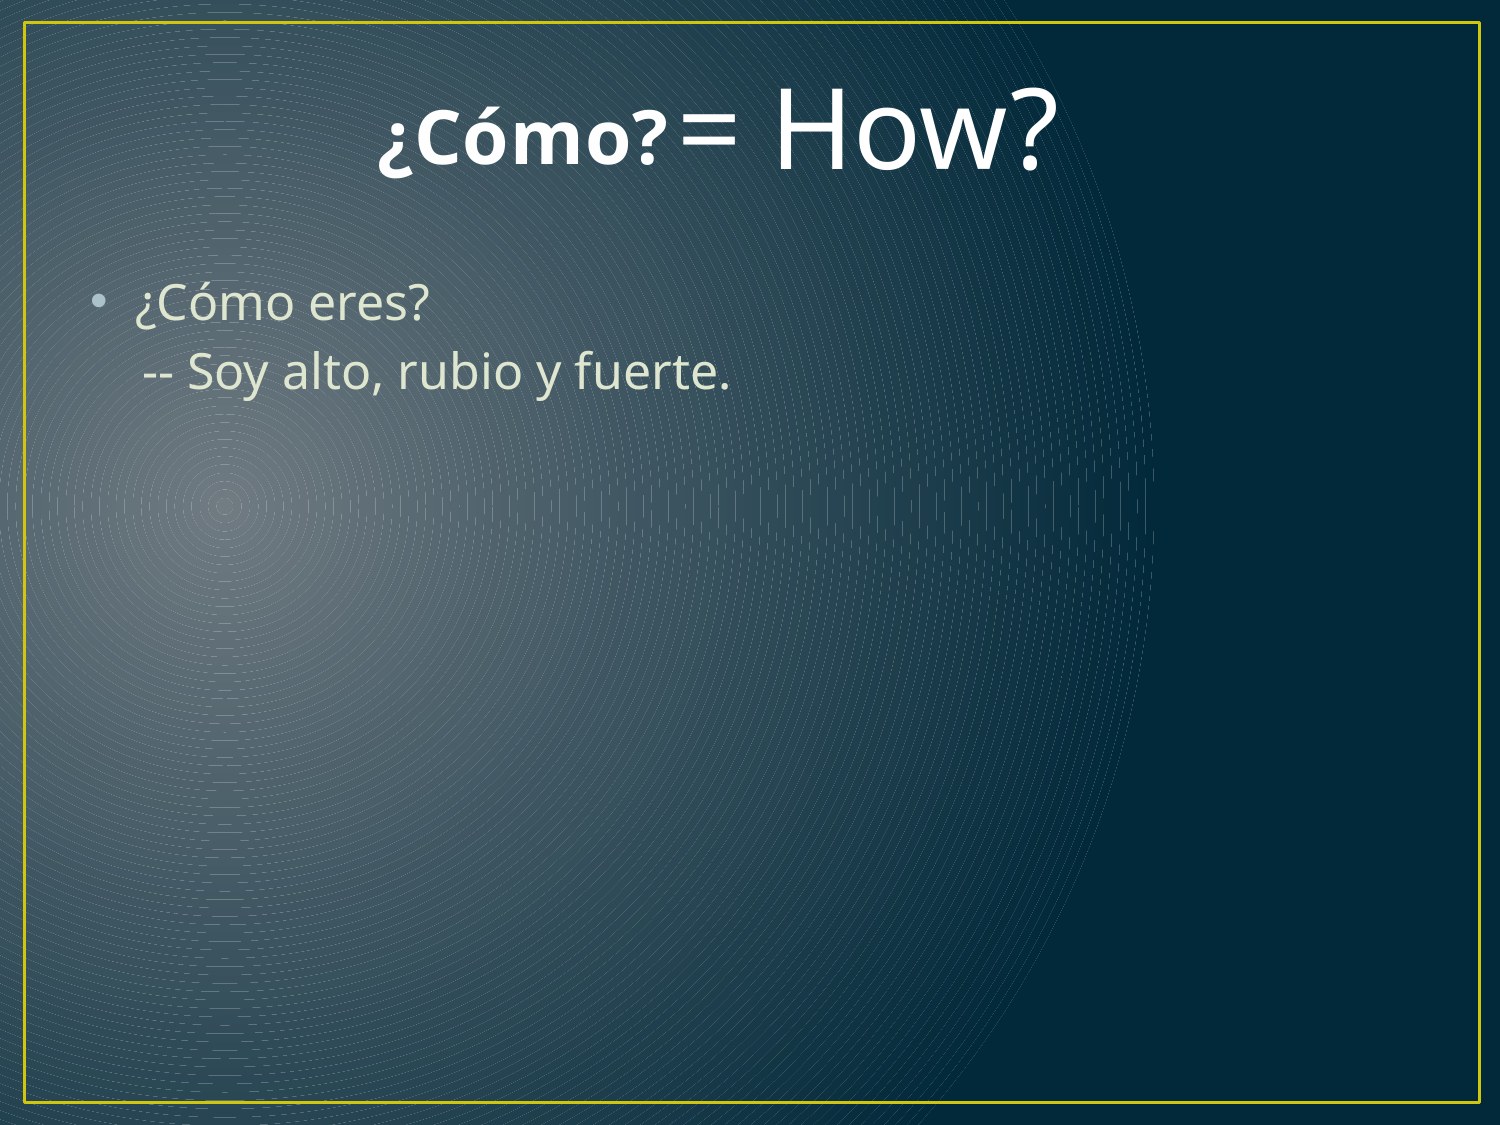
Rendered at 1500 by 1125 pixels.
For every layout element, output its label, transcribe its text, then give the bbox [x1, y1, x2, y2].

text_box = How? [662, 49, 1350, 200]
title ¿Cómo? [362, 0, 1500, 188]
list ¿Cómo eres? -- Soy alto, rubio y fuerte. [75, 262, 1425, 1005]
